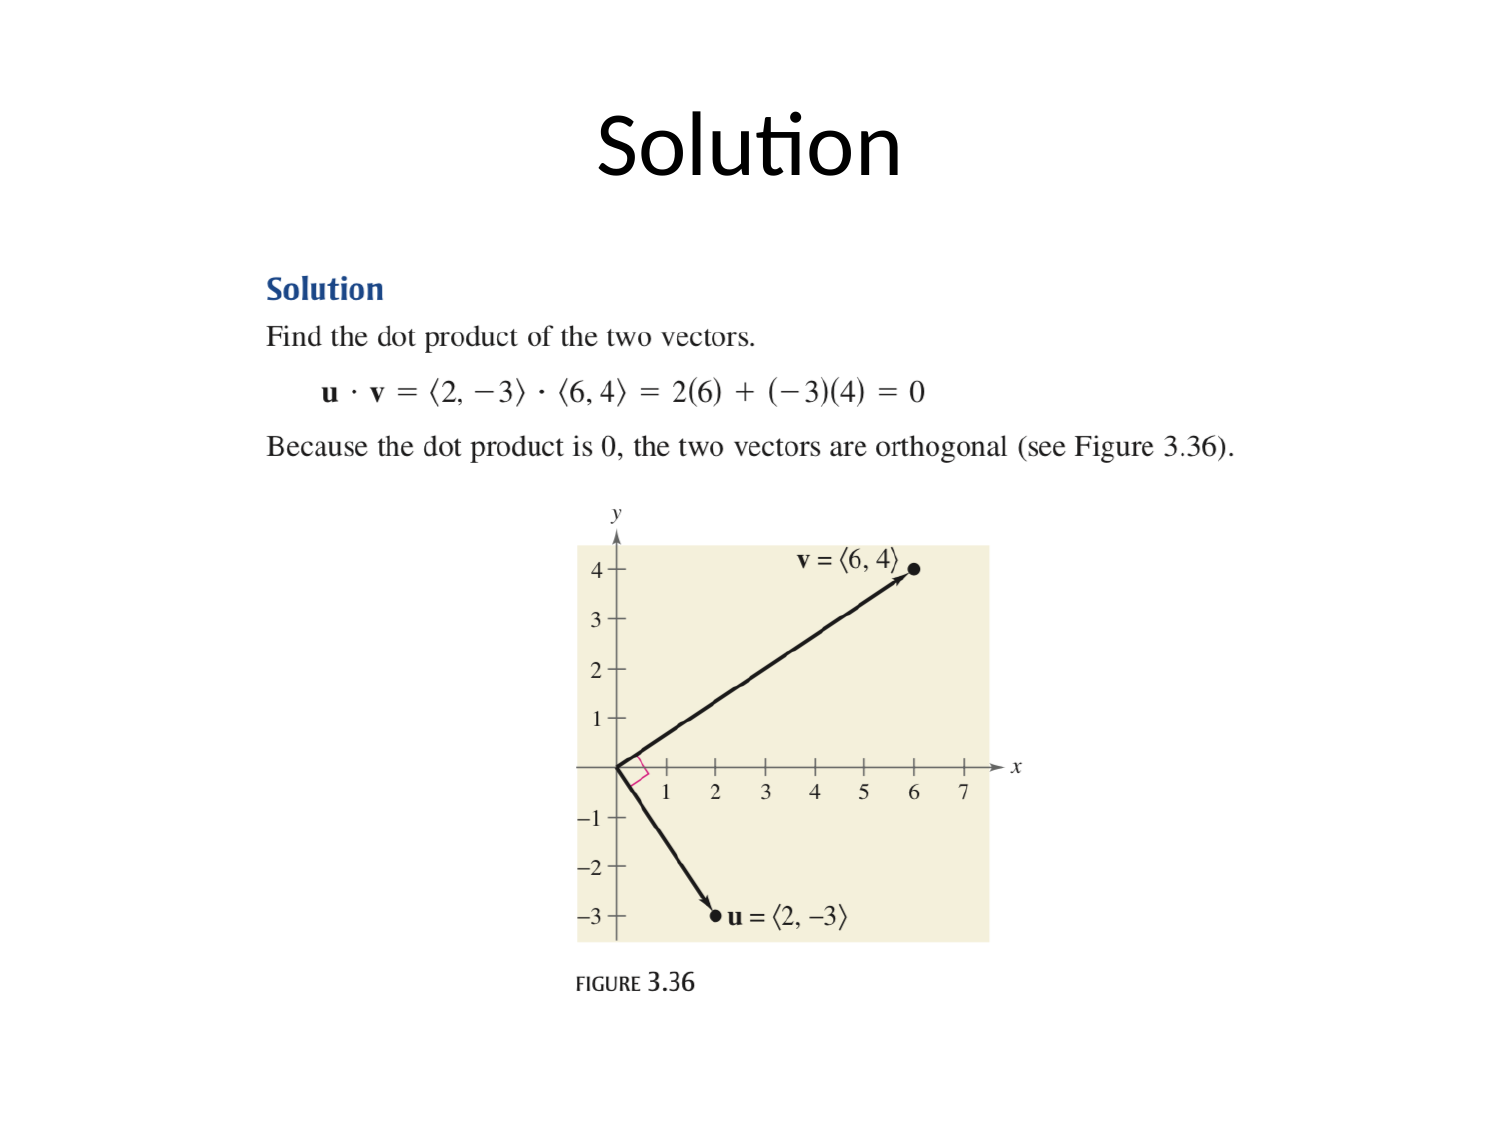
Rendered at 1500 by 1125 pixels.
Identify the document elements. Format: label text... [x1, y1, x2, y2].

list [74, 262, 1426, 1006]
title Solution [75, 45, 1425, 233]
